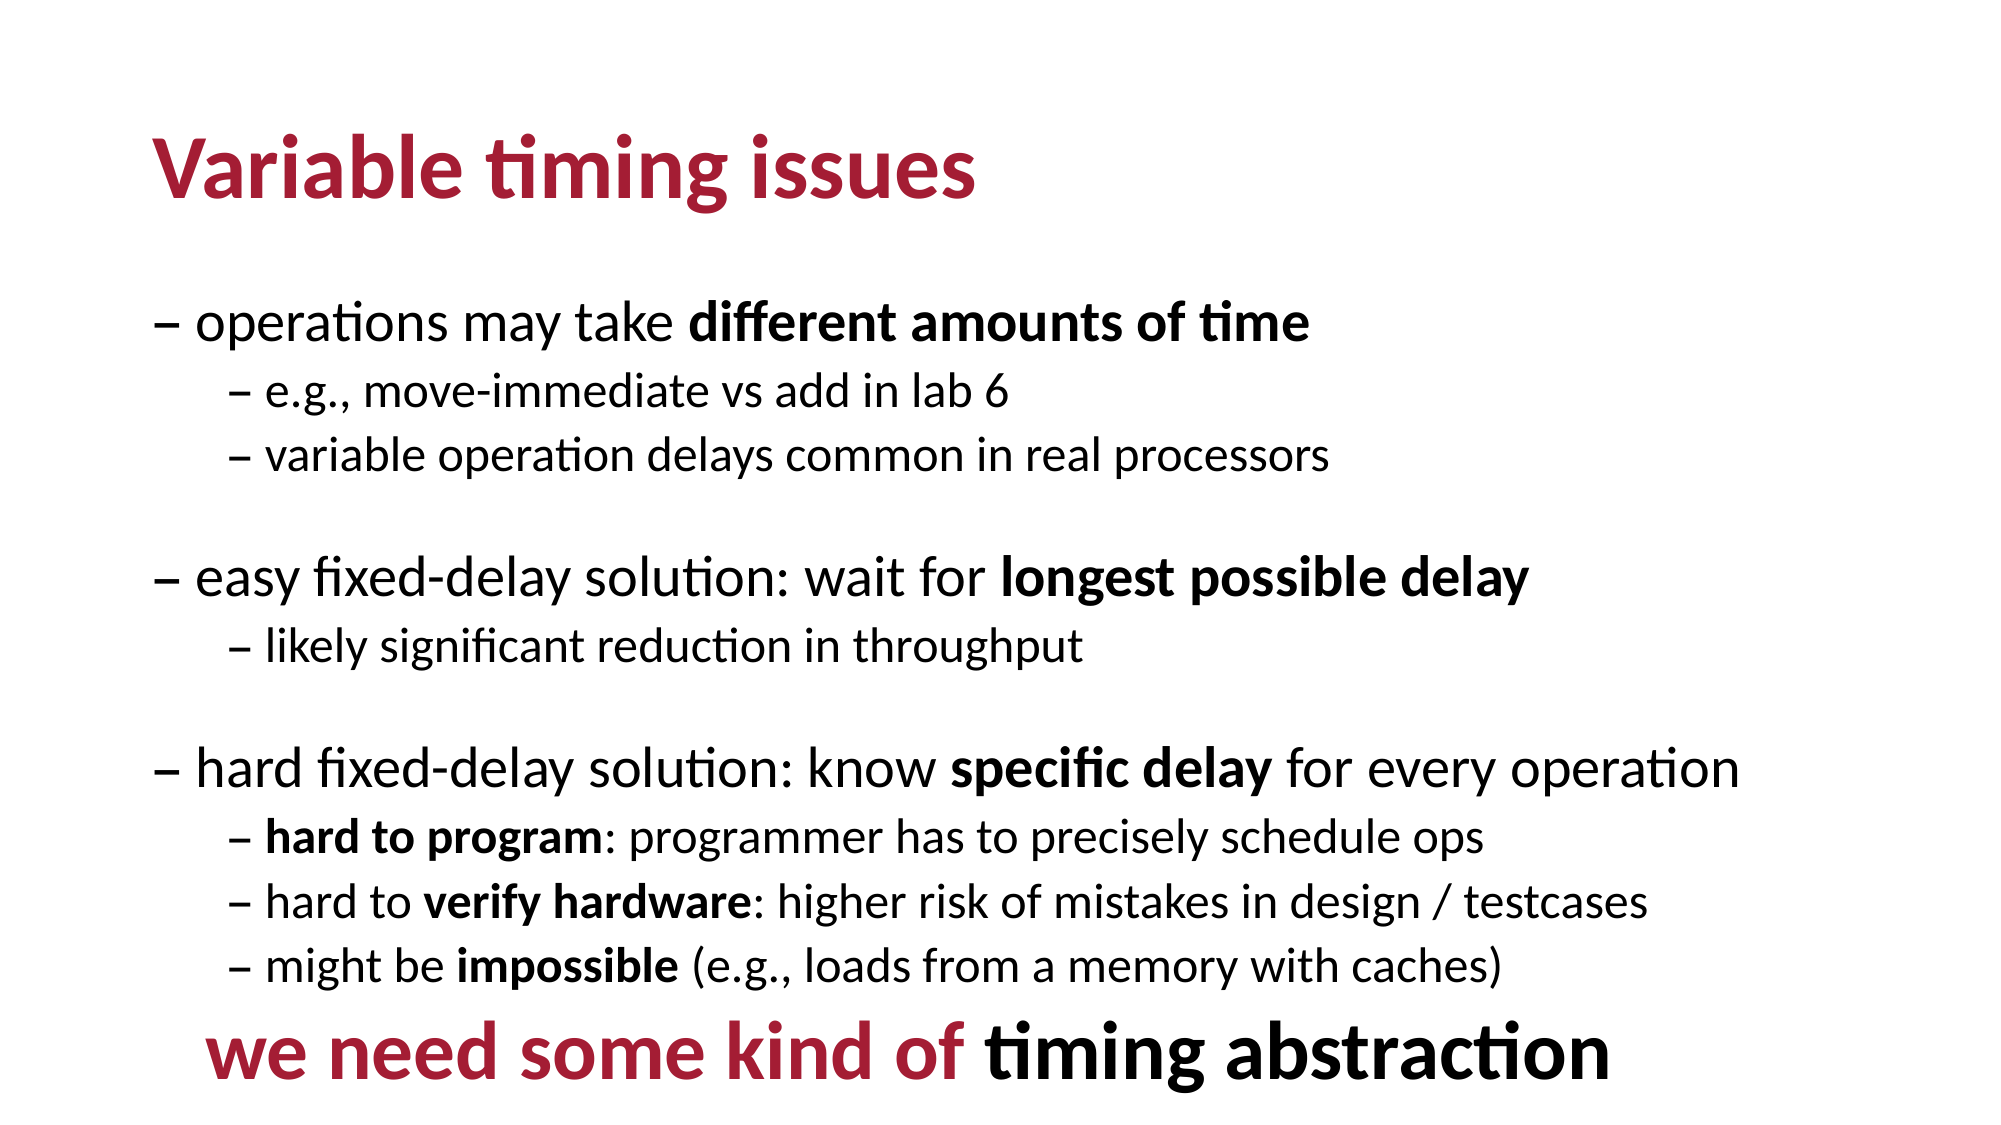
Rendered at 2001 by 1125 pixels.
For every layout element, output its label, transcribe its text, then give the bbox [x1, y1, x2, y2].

text_box we need some kind of timing abstraction [190, 989, 1628, 1104]
list operations may take different amounts of time e.g., move-immediate vs add in lab 6 variable operation delays common in real processors easy fixed-delay solution: wait for longest possible delay likely significant reduction in throughput hard fixed-delay solution: know specific delay for every operation hard to program: programmer has to precisely schedule ops hard to verify hardware: higher risk of mistakes in design / testcases might be impossible (e.g., loads from a memory with caches) [137, 283, 1863, 1063]
title Variable timing issues [137, 59, 1863, 278]
